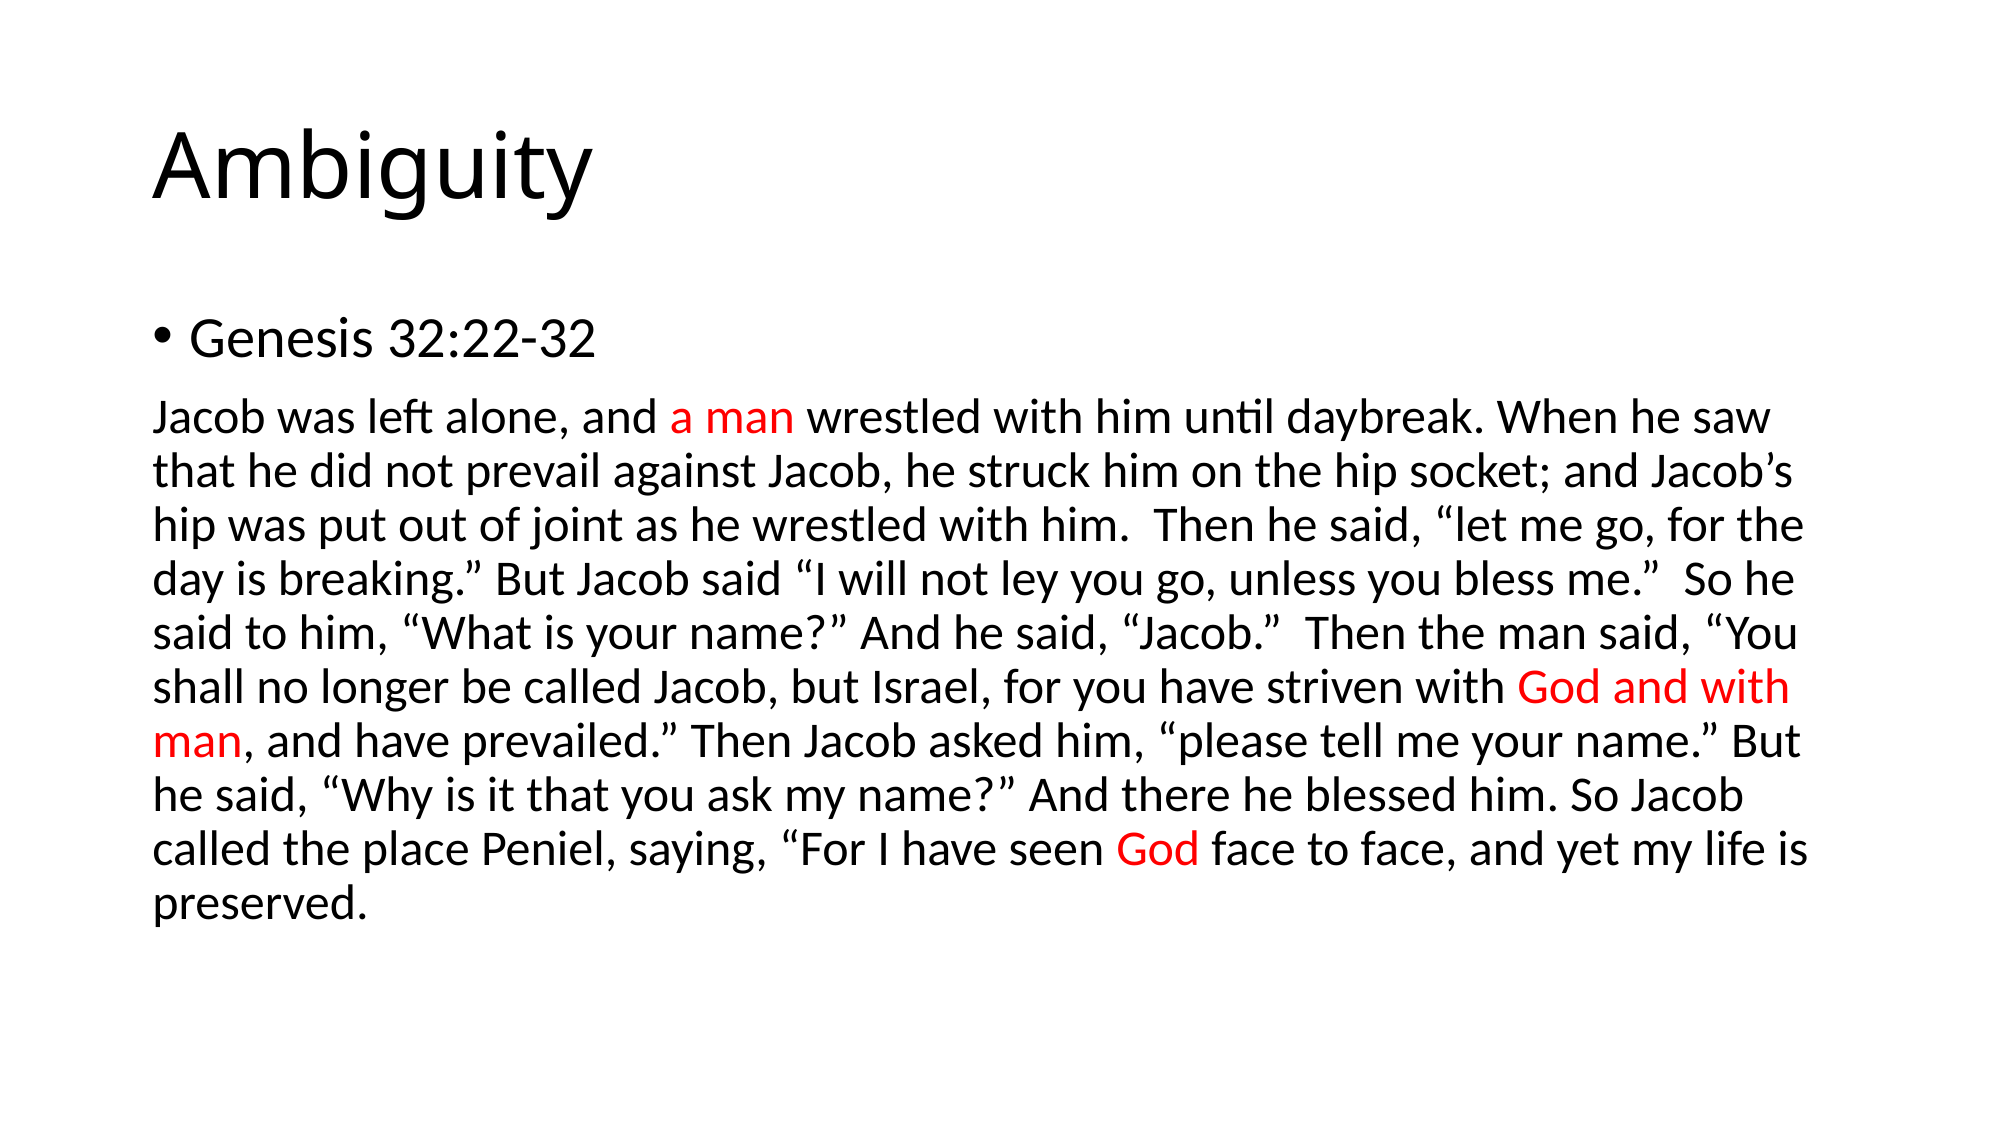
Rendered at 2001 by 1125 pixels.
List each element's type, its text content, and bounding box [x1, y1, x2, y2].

list Genesis 32:22-32 Jacob was left alone, and a man wrestled with him until daybreak. When he saw that he did not prevail against Jacob, he struck him on the hip socket; and Jacob’s hip was put out of joint as he wrestled with him. Then he said, “let me go, for the day is breaking.” But Jacob said “I will not ley you go, unless you bless me.” So he said to him, “What is your name?” And he said, “Jacob.” Then the man said, “You shall no longer be called Jacob, but Israel, for you have striven with God and with man, and have prevailed.” Then Jacob asked him, “please tell me your name.” But he said, “Why is it that you ask my name?” And there he blessed him. So Jacob called the place Peniel, saying, “For I have seen God face to face, and yet my life is preserved. [137, 299, 1863, 1014]
title Ambiguity [137, 59, 1863, 278]
